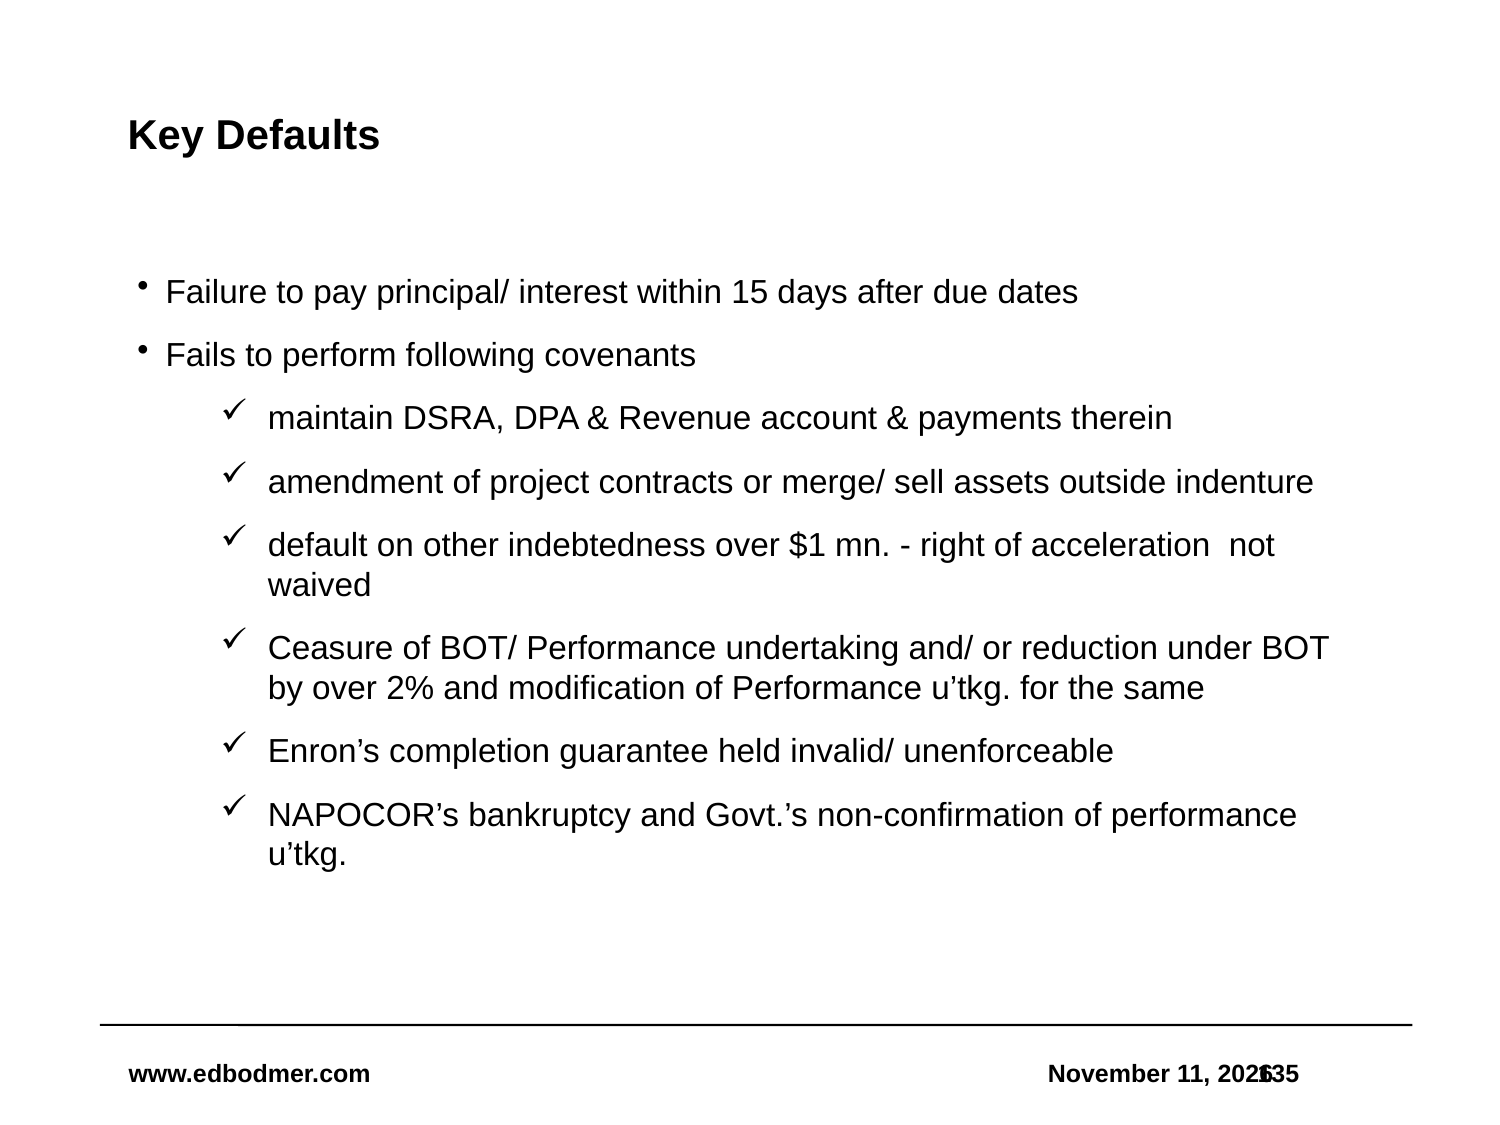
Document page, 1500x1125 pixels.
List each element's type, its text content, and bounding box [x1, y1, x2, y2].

title Key Defaults [112, 99, 1388, 262]
list Failure to pay principal/ interest within 15 days after due dates Fails to perform following covenants maintain DSRA, DPA & Revenue account & payments therein amendment of project contracts or merge/ sell assets outside indenture default on other indebtedness over $1 mn. - right of acceleration not waived Ceasure of BOT/ Performance undertaking and/ or reduction under BOT by over 2% and modification of Performance u’tkg. for the same Enron’s completion guarantee held invalid/ unenforceable NAPOCOR’s bankruptcy and Govt.’s non-confirmation of performance u’tkg. [112, 262, 1388, 938]
